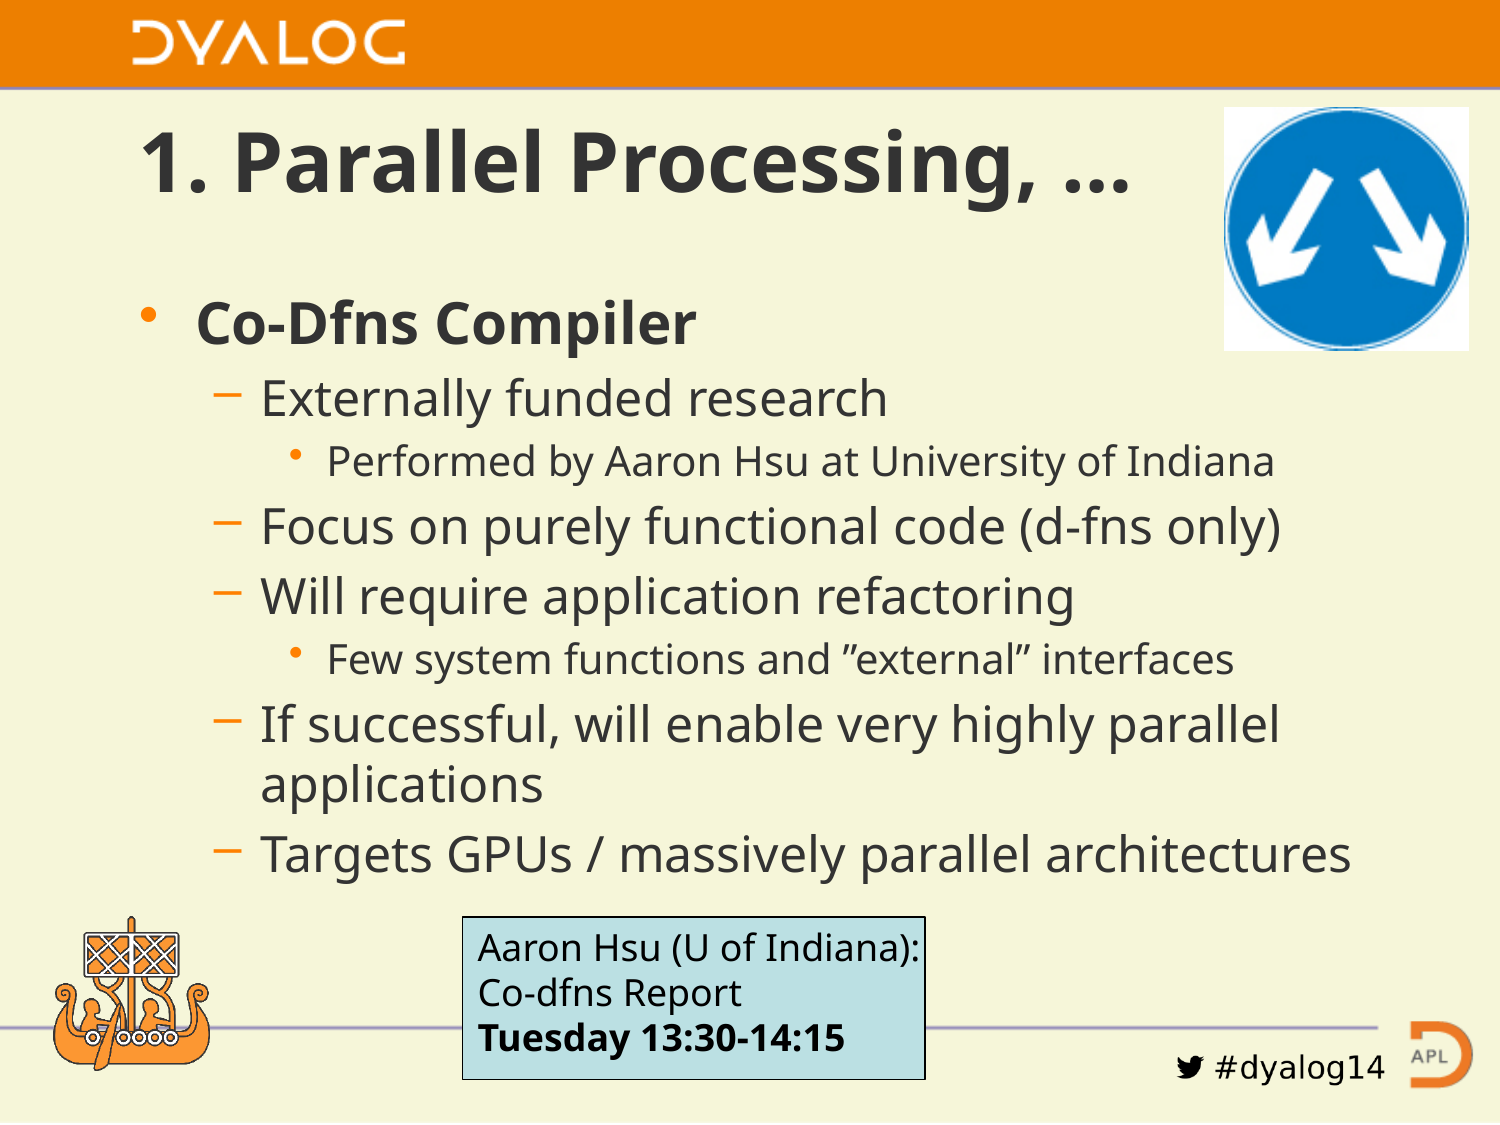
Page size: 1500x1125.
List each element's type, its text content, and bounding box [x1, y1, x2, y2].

list Co-Dfns Compiler Externally funded research Performed by Aaron Hsu at University of Indiana Focus on purely functional code (d-fns only) Will require application refactoring Few system functions and ”external” interfaces If successful, will enable very highly parallel applications Targets GPUs / massively parallel architectures [123, 278, 1376, 917]
title 1. Parallel Processing, … [123, 101, 1376, 254]
text_box Aaron Hsu (U of Indiana): Co-dfns Report Tuesday 13:30-14:15 [462, 916, 925, 1080]
picture [0, 0, 1500, 1123]
